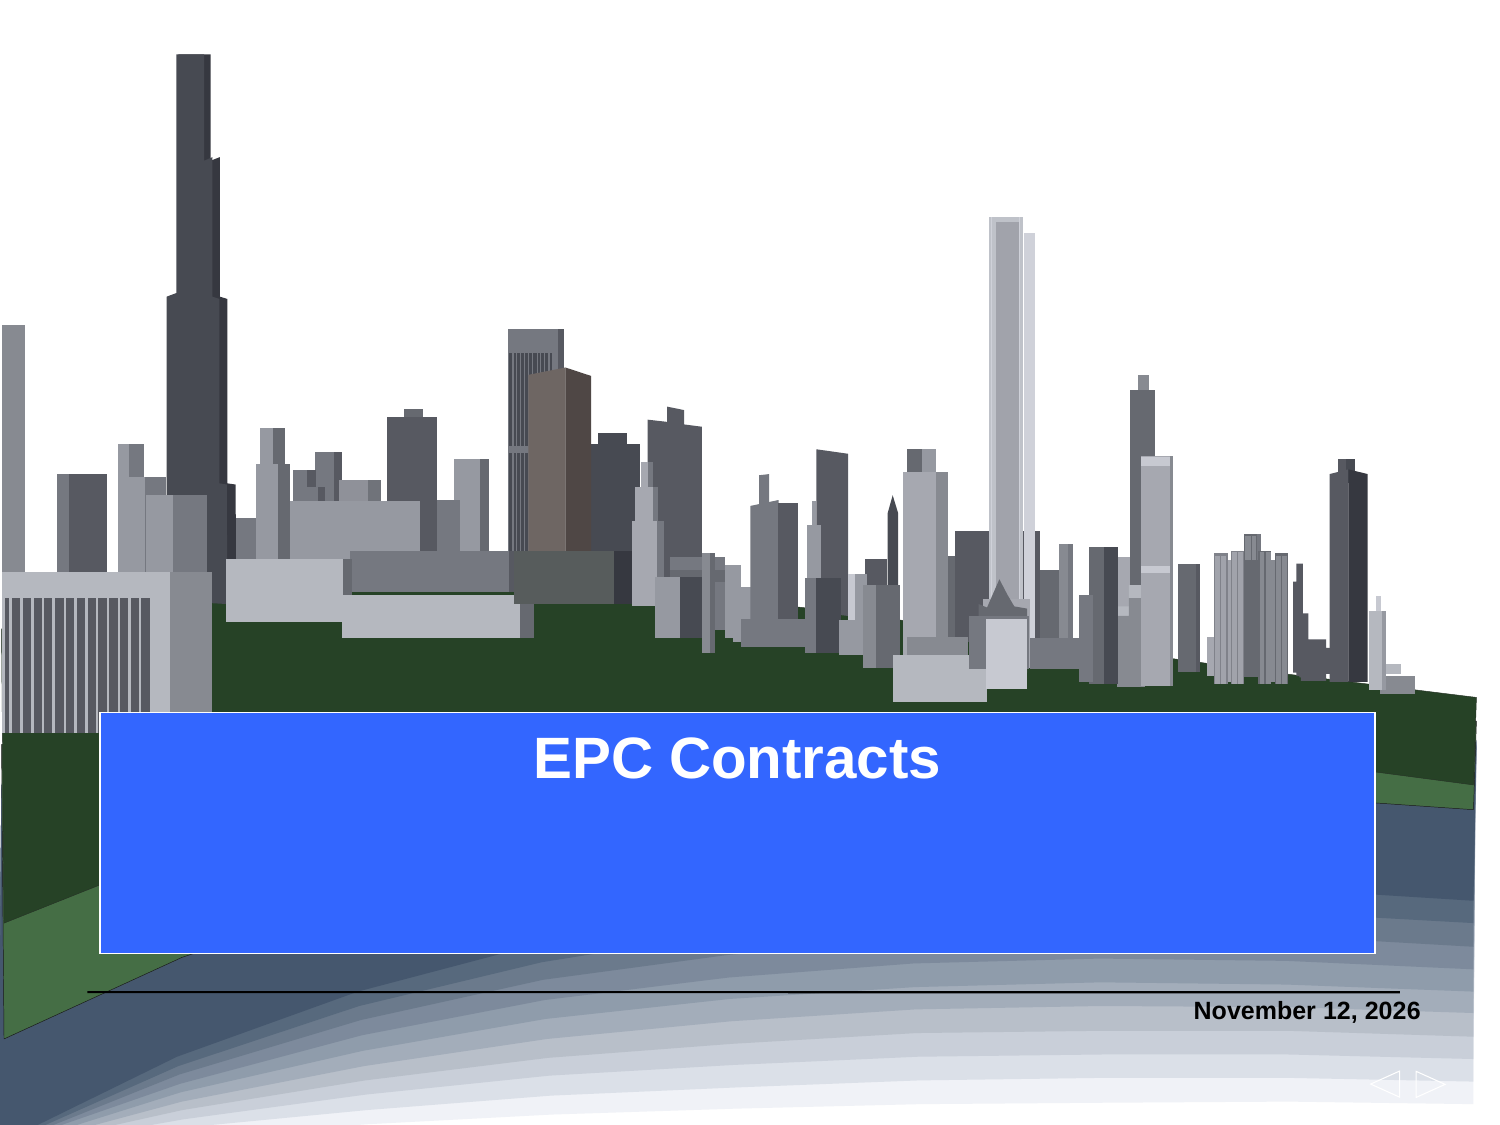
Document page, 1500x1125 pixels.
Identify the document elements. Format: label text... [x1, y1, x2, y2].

title EPC Contracts [99, 712, 1376, 954]
